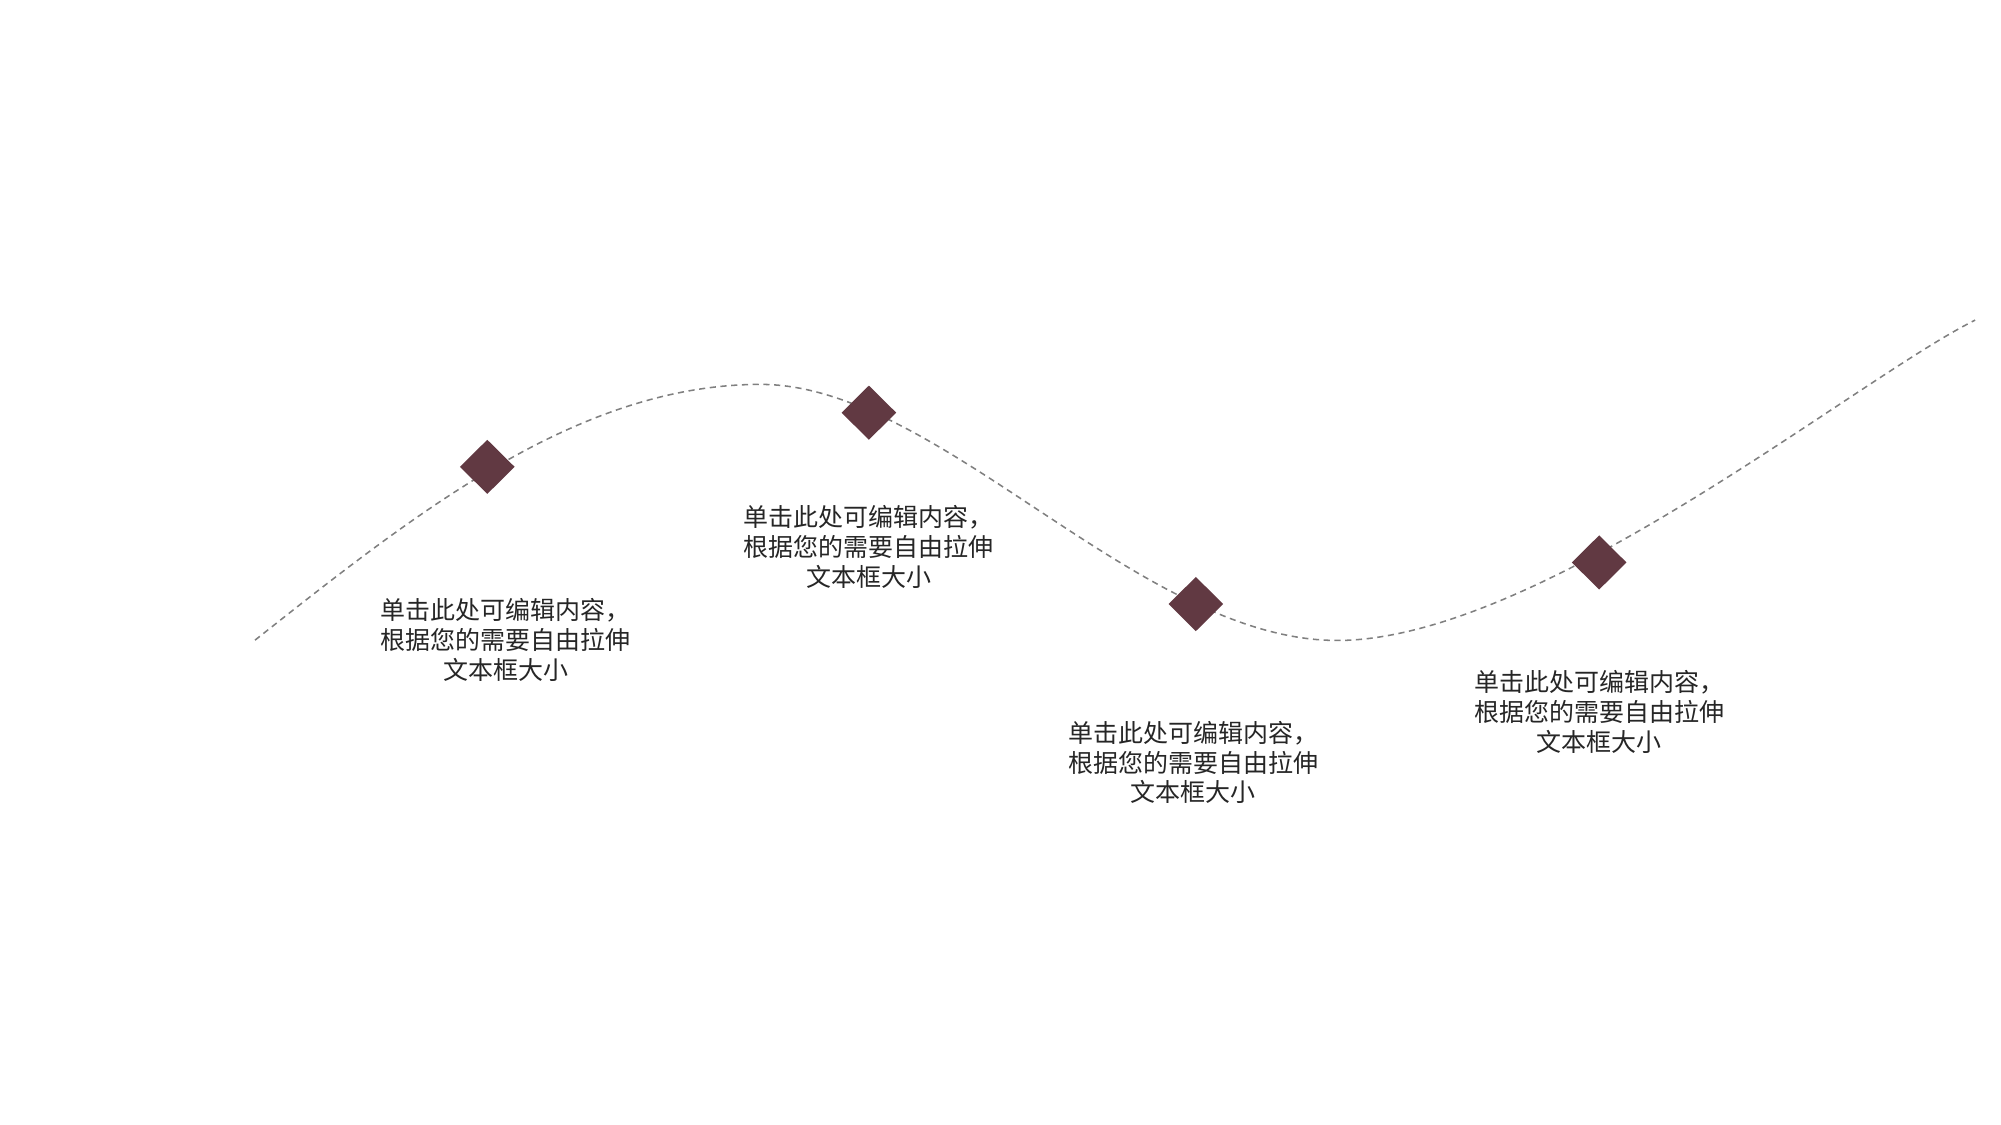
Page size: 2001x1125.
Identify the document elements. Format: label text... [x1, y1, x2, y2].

text_box 单击此处可编辑内容，根据您的需要自由拉伸文本框大小 [360, 586, 651, 800]
text_box [254, 383, 1014, 641]
text_box 单击此处可编辑内容，根据您的需要自由拉伸文本框大小 [1453, 658, 1745, 872]
text_box 单击此处可编辑内容，根据您的需要自由拉伸文本框大小 [723, 493, 1015, 707]
text_box [1570, 533, 1628, 592]
text_box [458, 438, 517, 496]
text_box [1167, 575, 1225, 633]
text_box [840, 384, 898, 442]
text_box 单击此处可编辑内容，根据您的需要自由拉伸文本框大小 [1047, 709, 1339, 923]
text_box [1015, 319, 1976, 641]
